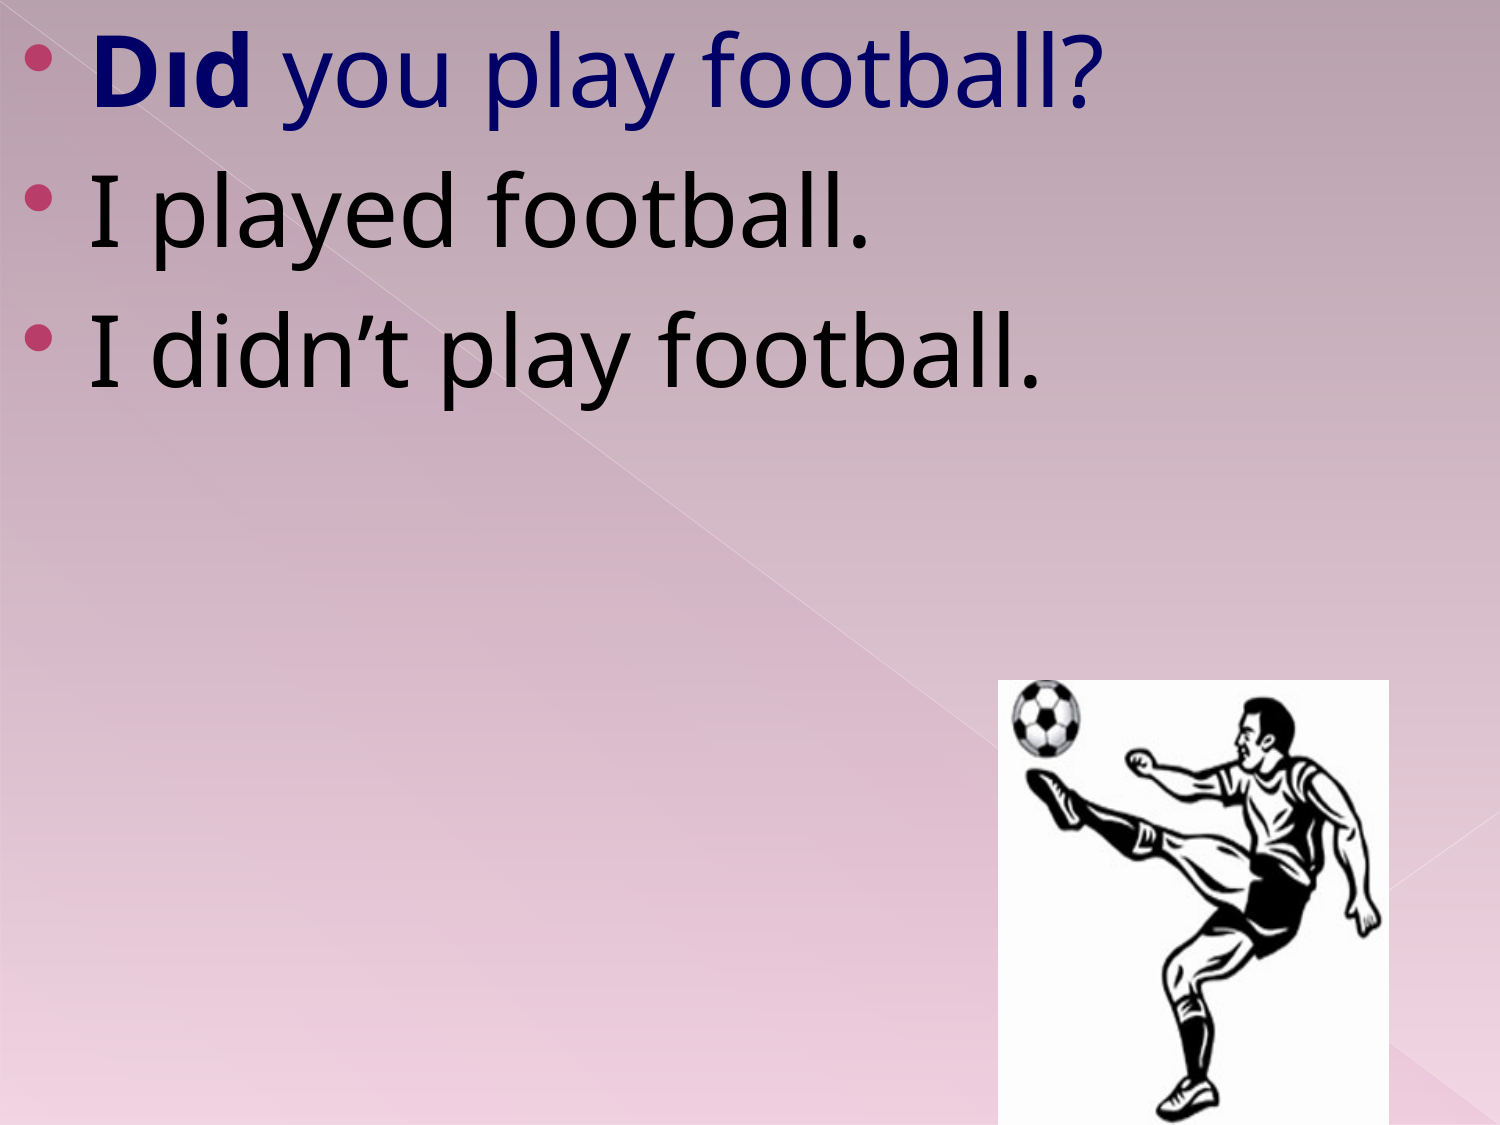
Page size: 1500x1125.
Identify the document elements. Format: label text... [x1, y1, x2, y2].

list Dıd you play football? I played football. I didn’t play football. [0, 0, 1500, 1125]
picture [997, 680, 1390, 1125]
